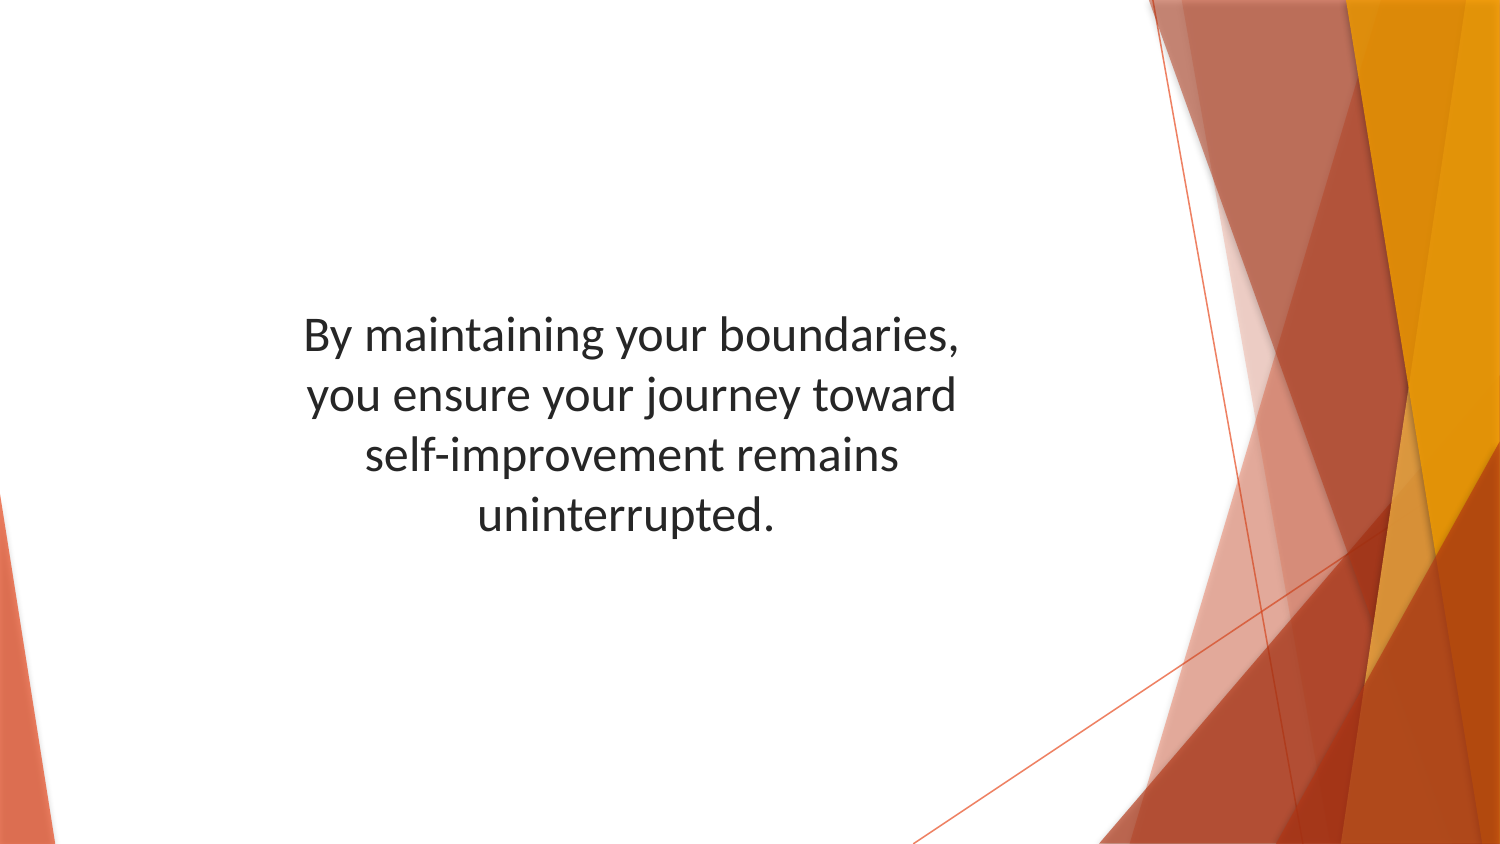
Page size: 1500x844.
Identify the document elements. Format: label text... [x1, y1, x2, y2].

list By maintaining your boundaries, you ensure your journey toward self-improvement remains uninterrupted. [253, 197, 1010, 647]
